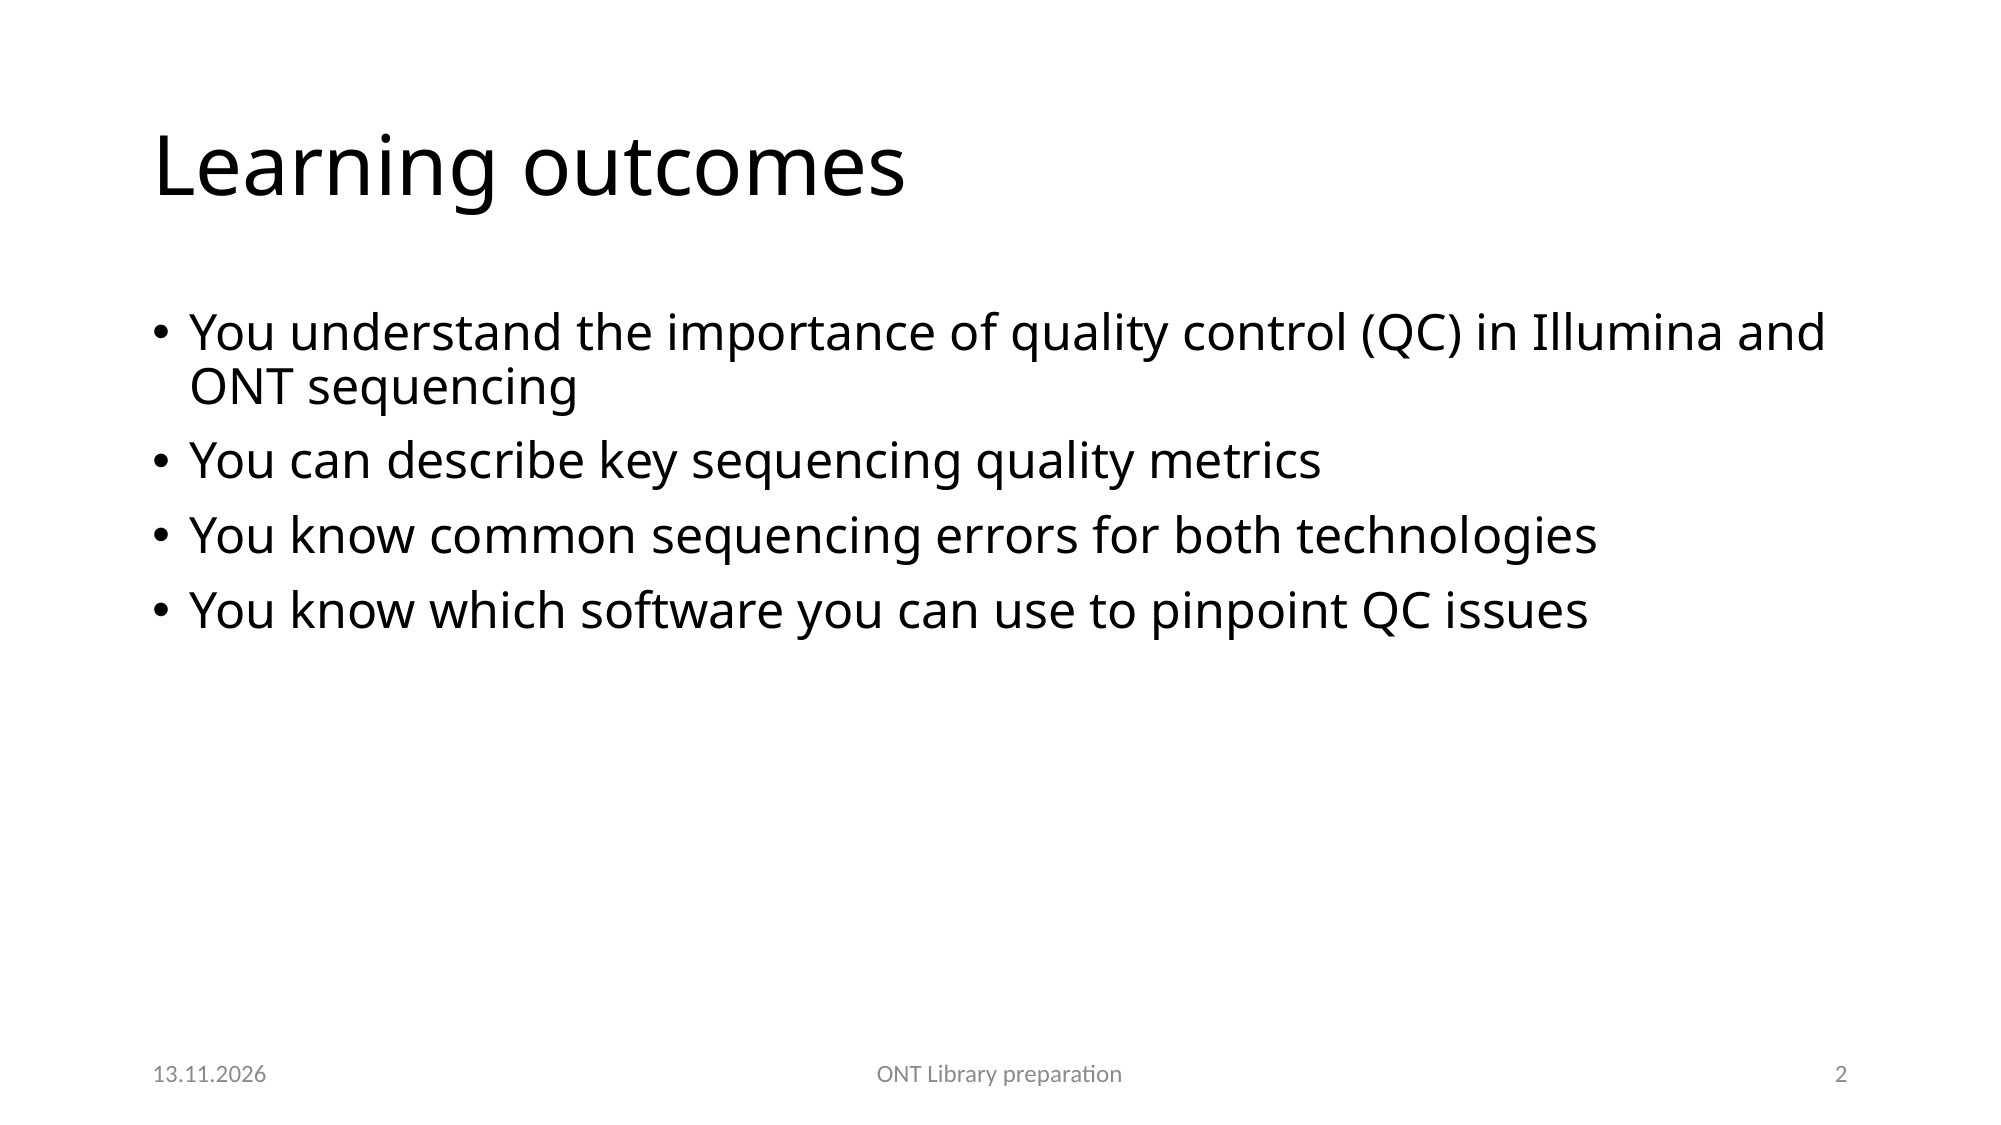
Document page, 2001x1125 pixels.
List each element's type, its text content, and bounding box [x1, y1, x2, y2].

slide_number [137, 1042, 588, 1103]
list You understand the importance of quality control (QC) in Illumina and ONT sequencing You can describe key sequencing quality metrics You know common sequencing errors for both technologies You know which software you can use to pinpoint QC issues [137, 299, 1863, 1014]
title Learning outcomes [137, 59, 1863, 278]
slide_number 2 [1412, 1042, 1863, 1103]
footer ONT Library preparation [662, 1042, 1338, 1103]
